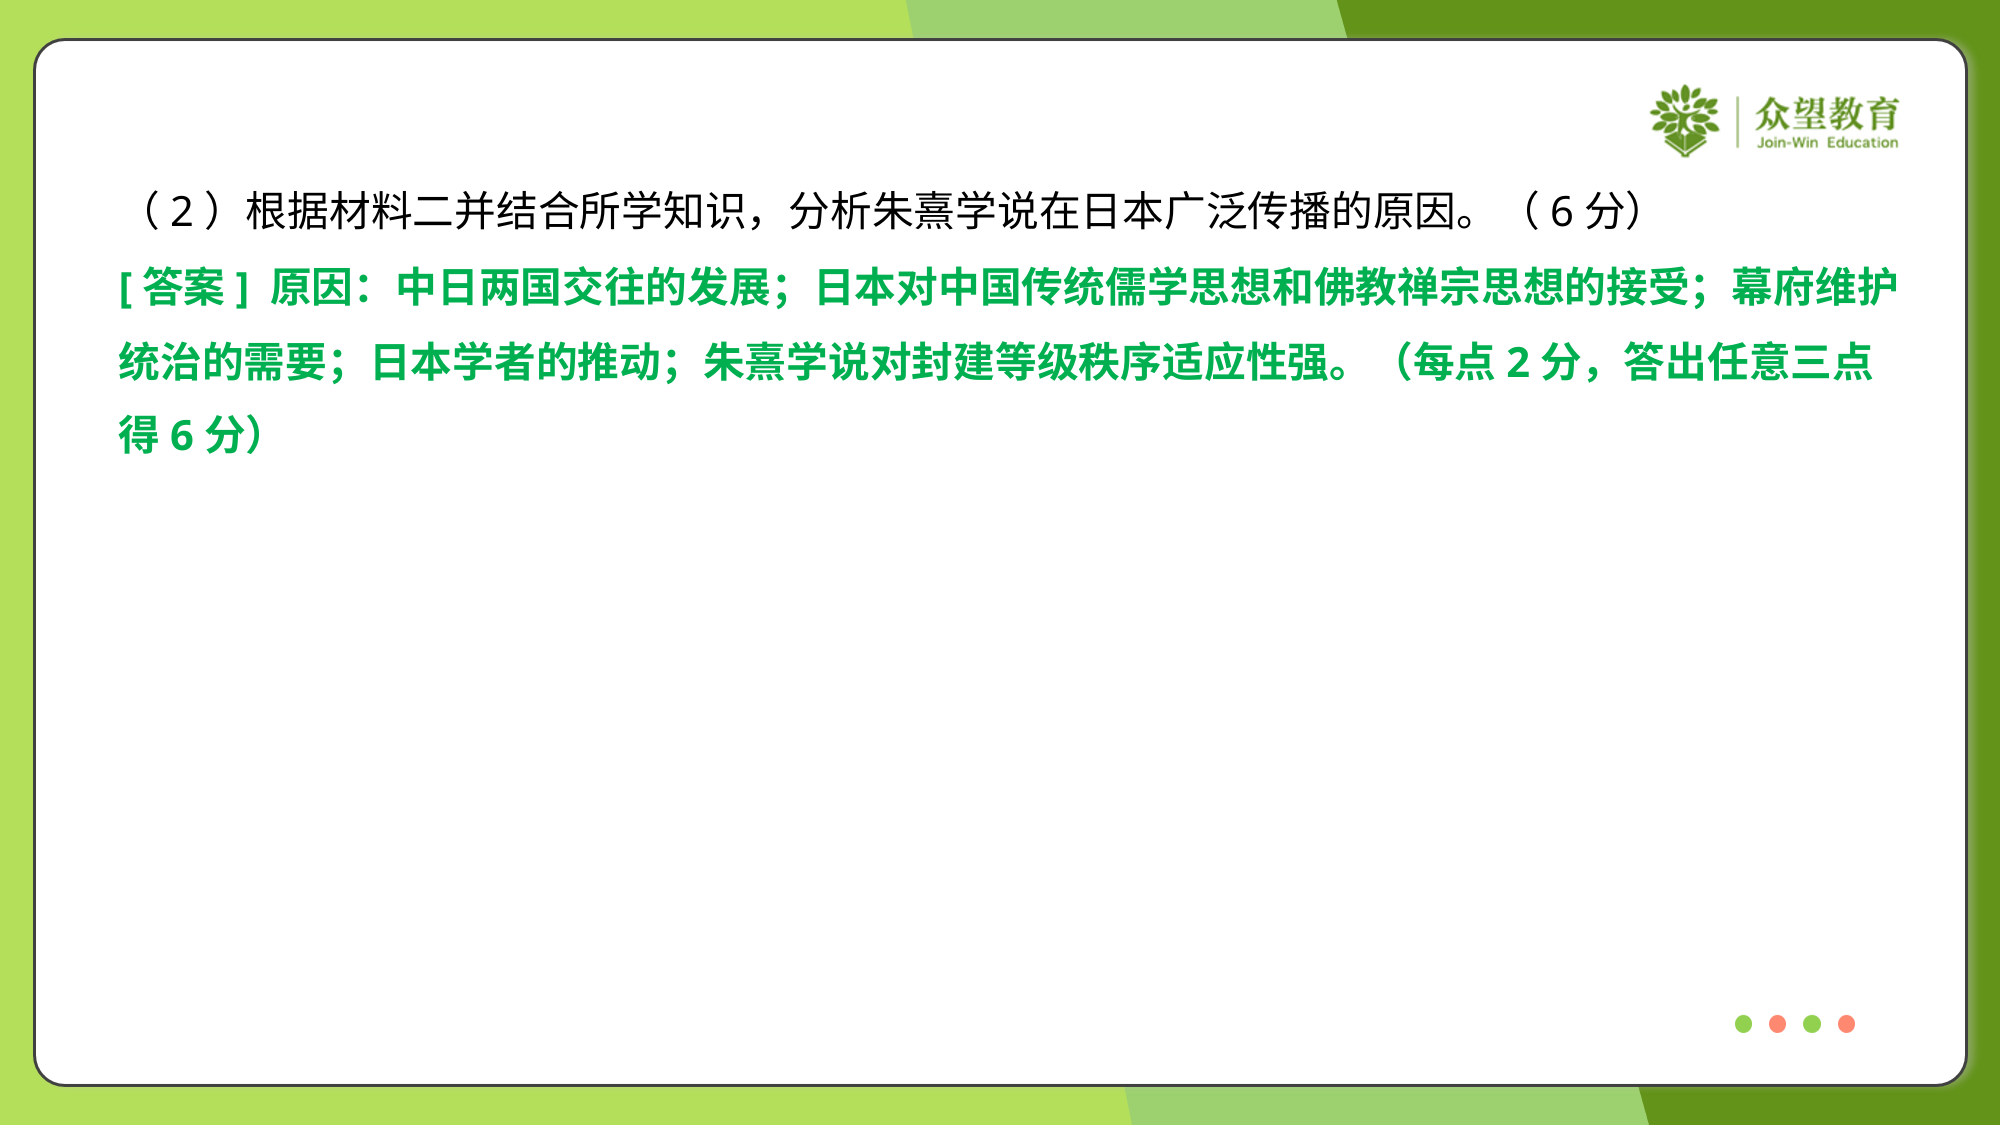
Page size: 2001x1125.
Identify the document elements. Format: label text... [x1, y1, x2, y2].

text_box （2）根据材料二并结合所学知识，分析朱熹学说在日本广泛传播的原因。（6分） [118, 159, 1883, 227]
text_box [答案] 原因：中日两国交往的发展；日本对中国传统儒学思想和佛教禅宗思想的接受；幕府维护 统治的需要；日本学者的推动；朱熹学说对封建等级秩序适应性强。（每点2分，答出任意三点 得6分） [118, 235, 1883, 451]
picture [0, 0, 2000, 1125]
